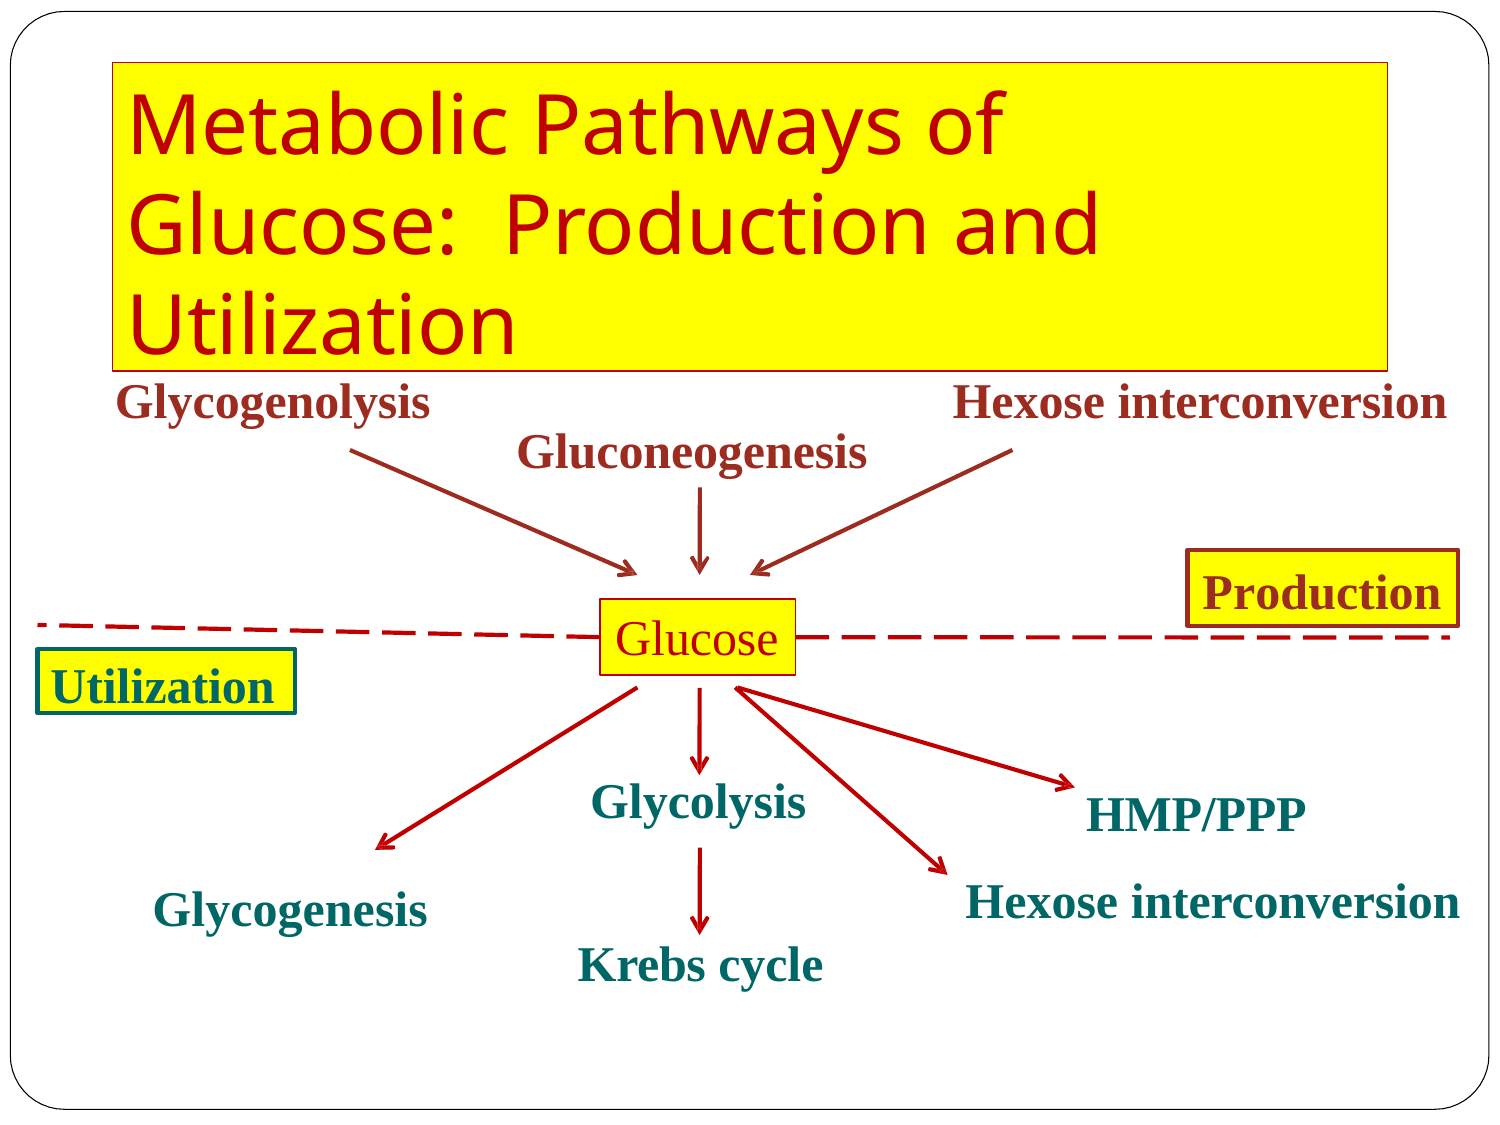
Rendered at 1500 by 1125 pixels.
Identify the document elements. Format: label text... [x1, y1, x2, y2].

text_box [1187, 549, 1459, 626]
text_box [689, 687, 710, 776]
text_box Glycogenolysis [112, 368, 434, 429]
text_box Glucose [613, 620, 781, 666]
text_box Hexose interconversion [950, 368, 1452, 429]
text_box HMP/PPP Hexose interconversion [963, 781, 1464, 929]
text_box [349, 448, 514, 524]
text_box Krebs cycle [575, 931, 827, 992]
text_box Gluconeogenesis Production [514, 418, 1443, 620]
text_box [737, 685, 1075, 792]
title Metabolic Pathways of Glucose: Production and Utilization [112, 62, 1388, 371]
text_box Glycogenesis [150, 876, 429, 937]
text_box Glycolysis [588, 768, 809, 829]
text_box [600, 620, 796, 675]
text_box Utilization [37, 649, 295, 714]
text_box [690, 847, 710, 936]
text_box [733, 685, 948, 875]
text_box [374, 685, 639, 850]
